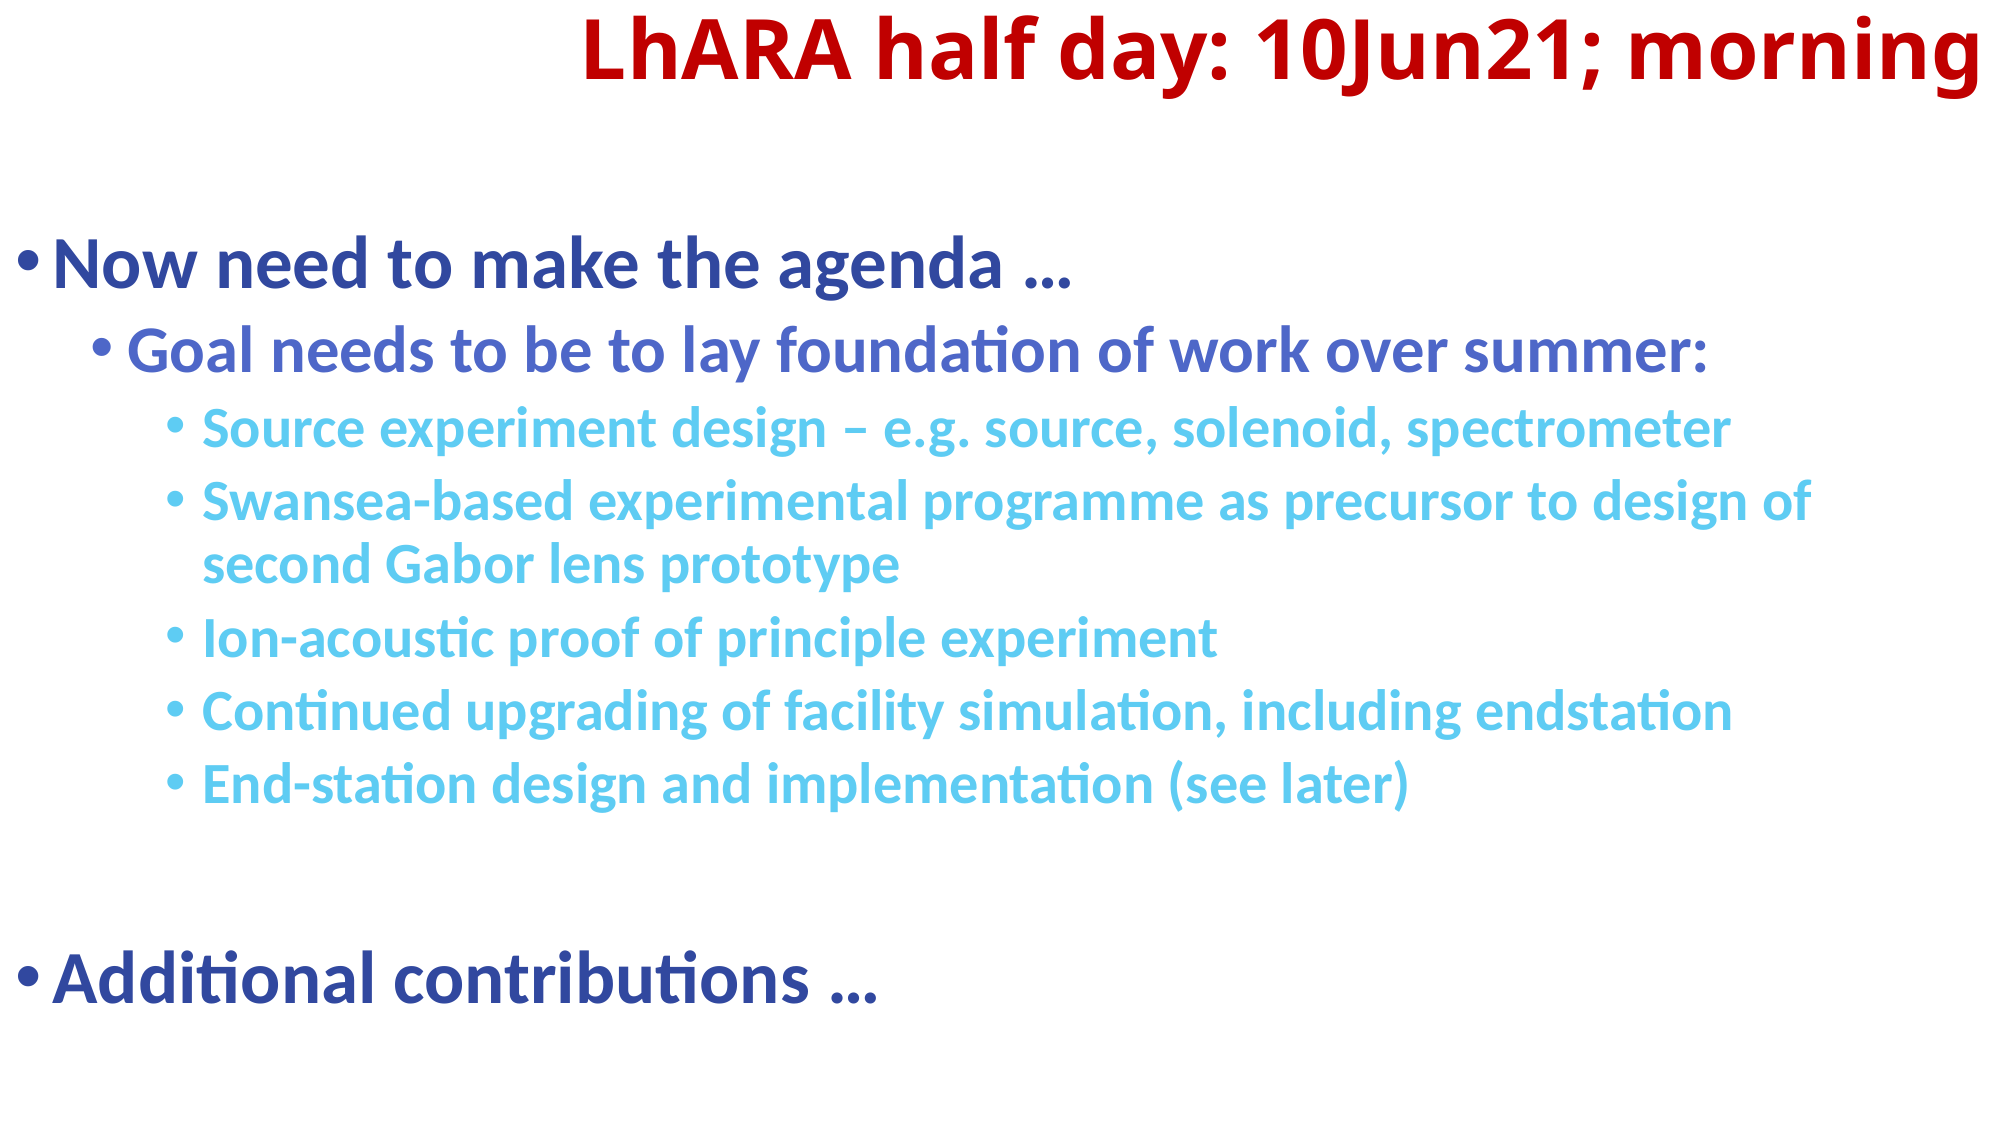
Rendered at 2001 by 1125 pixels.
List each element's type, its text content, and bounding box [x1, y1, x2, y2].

list Now need to make the agenda … Goal needs to be to lay foundation of work over summer: Source experiment design – e.g. source, solenoid, spectrometer Swansea-based experimental programme as precursor to design of second Gabor lens prototype Ion-acoustic proof of principle experiment Continued upgrading of facility simulation, including endstation End-station design and implementation (see later) Additional contributions … [0, 104, 2000, 1124]
title LhARA half day: 10Jun21; morning [0, 0, 2000, 104]
